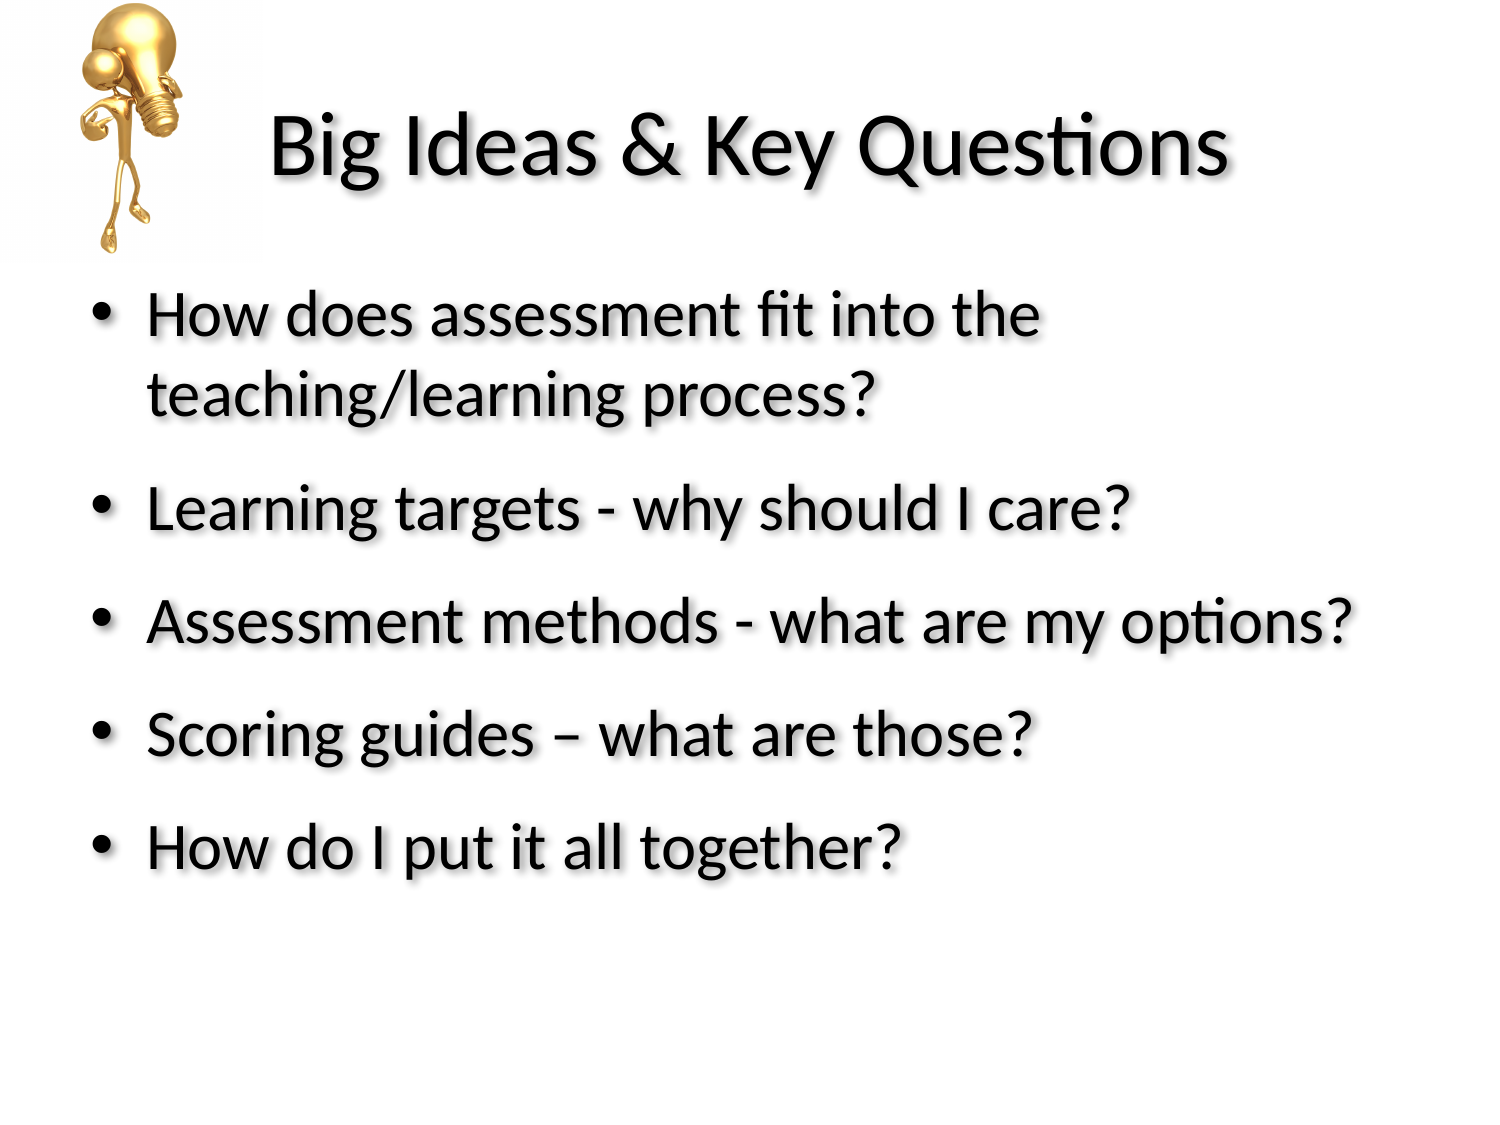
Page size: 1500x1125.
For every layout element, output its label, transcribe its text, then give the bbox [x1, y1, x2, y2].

picture [0, 0, 263, 263]
list How does assessment fit into the teaching/learning process? Learning targets - why should I care? Assessment methods - what are my options? Scoring guides – what are those? How do I put it all together? [75, 262, 1450, 1005]
title Big Ideas & Key Questions [266, 45, 1425, 233]
